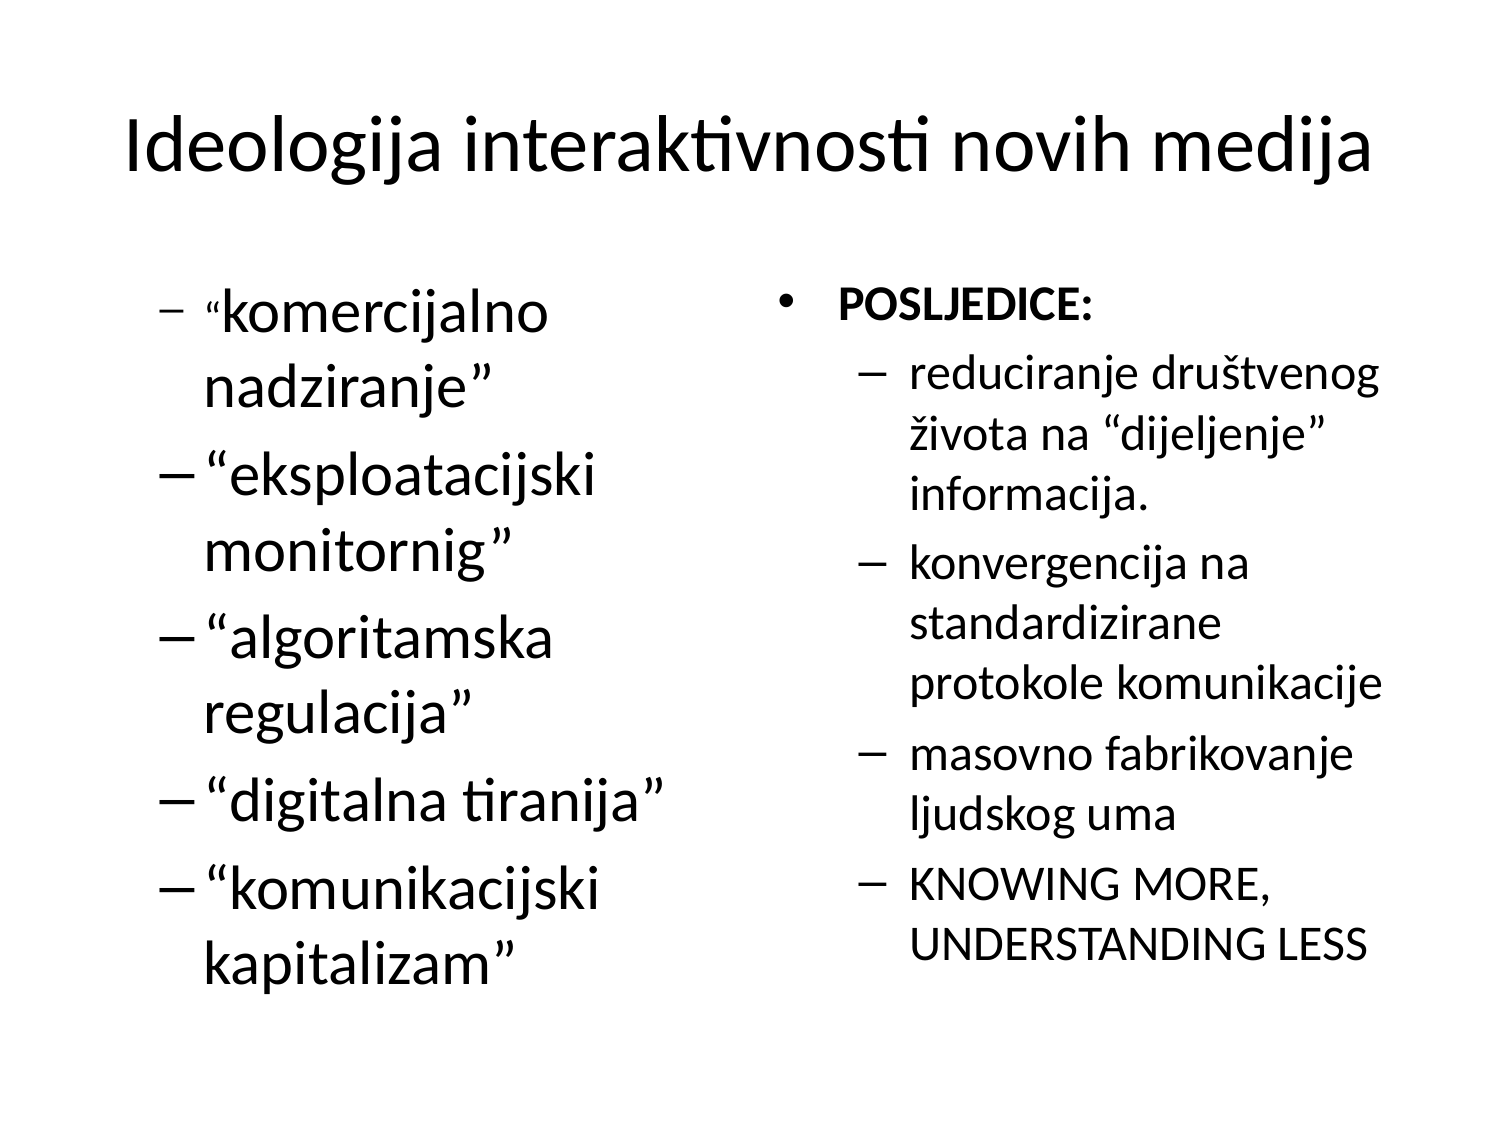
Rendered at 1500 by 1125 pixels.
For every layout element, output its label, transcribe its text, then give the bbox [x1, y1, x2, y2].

list “komercijalno nadziranje” “eksploatacijski monitornig” “algoritamska regulacija” “digitalna tiranija” “komunikacijski kapitalizam” [75, 262, 738, 1005]
list POSLJEDICE: reduciranje društvenog života na “dijeljenje” informacija. konvergencija na standardizirane protokole komunikacije masovno fabrikovanje ljudskog uma KNOWING MORE, UNDERSTANDING LESS [762, 262, 1425, 1005]
title Ideologija interaktivnosti novih medija [75, 45, 1425, 233]
